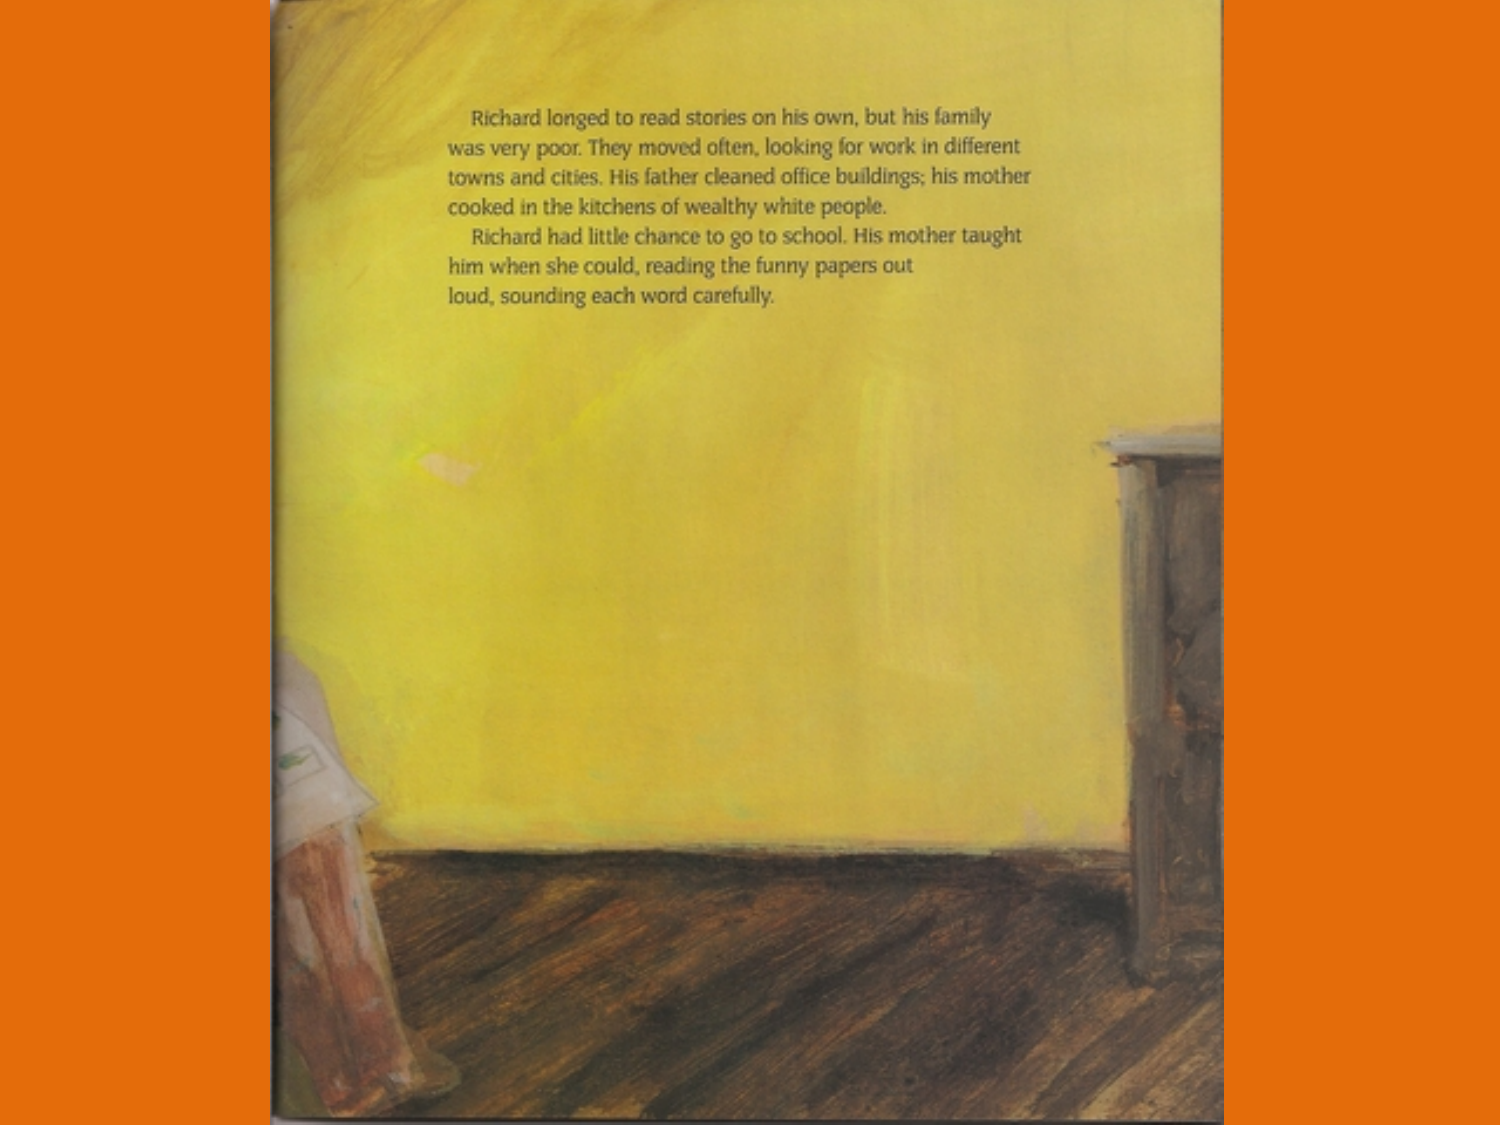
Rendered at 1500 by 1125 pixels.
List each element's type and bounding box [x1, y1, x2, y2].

picture [269, 0, 1225, 1125]
